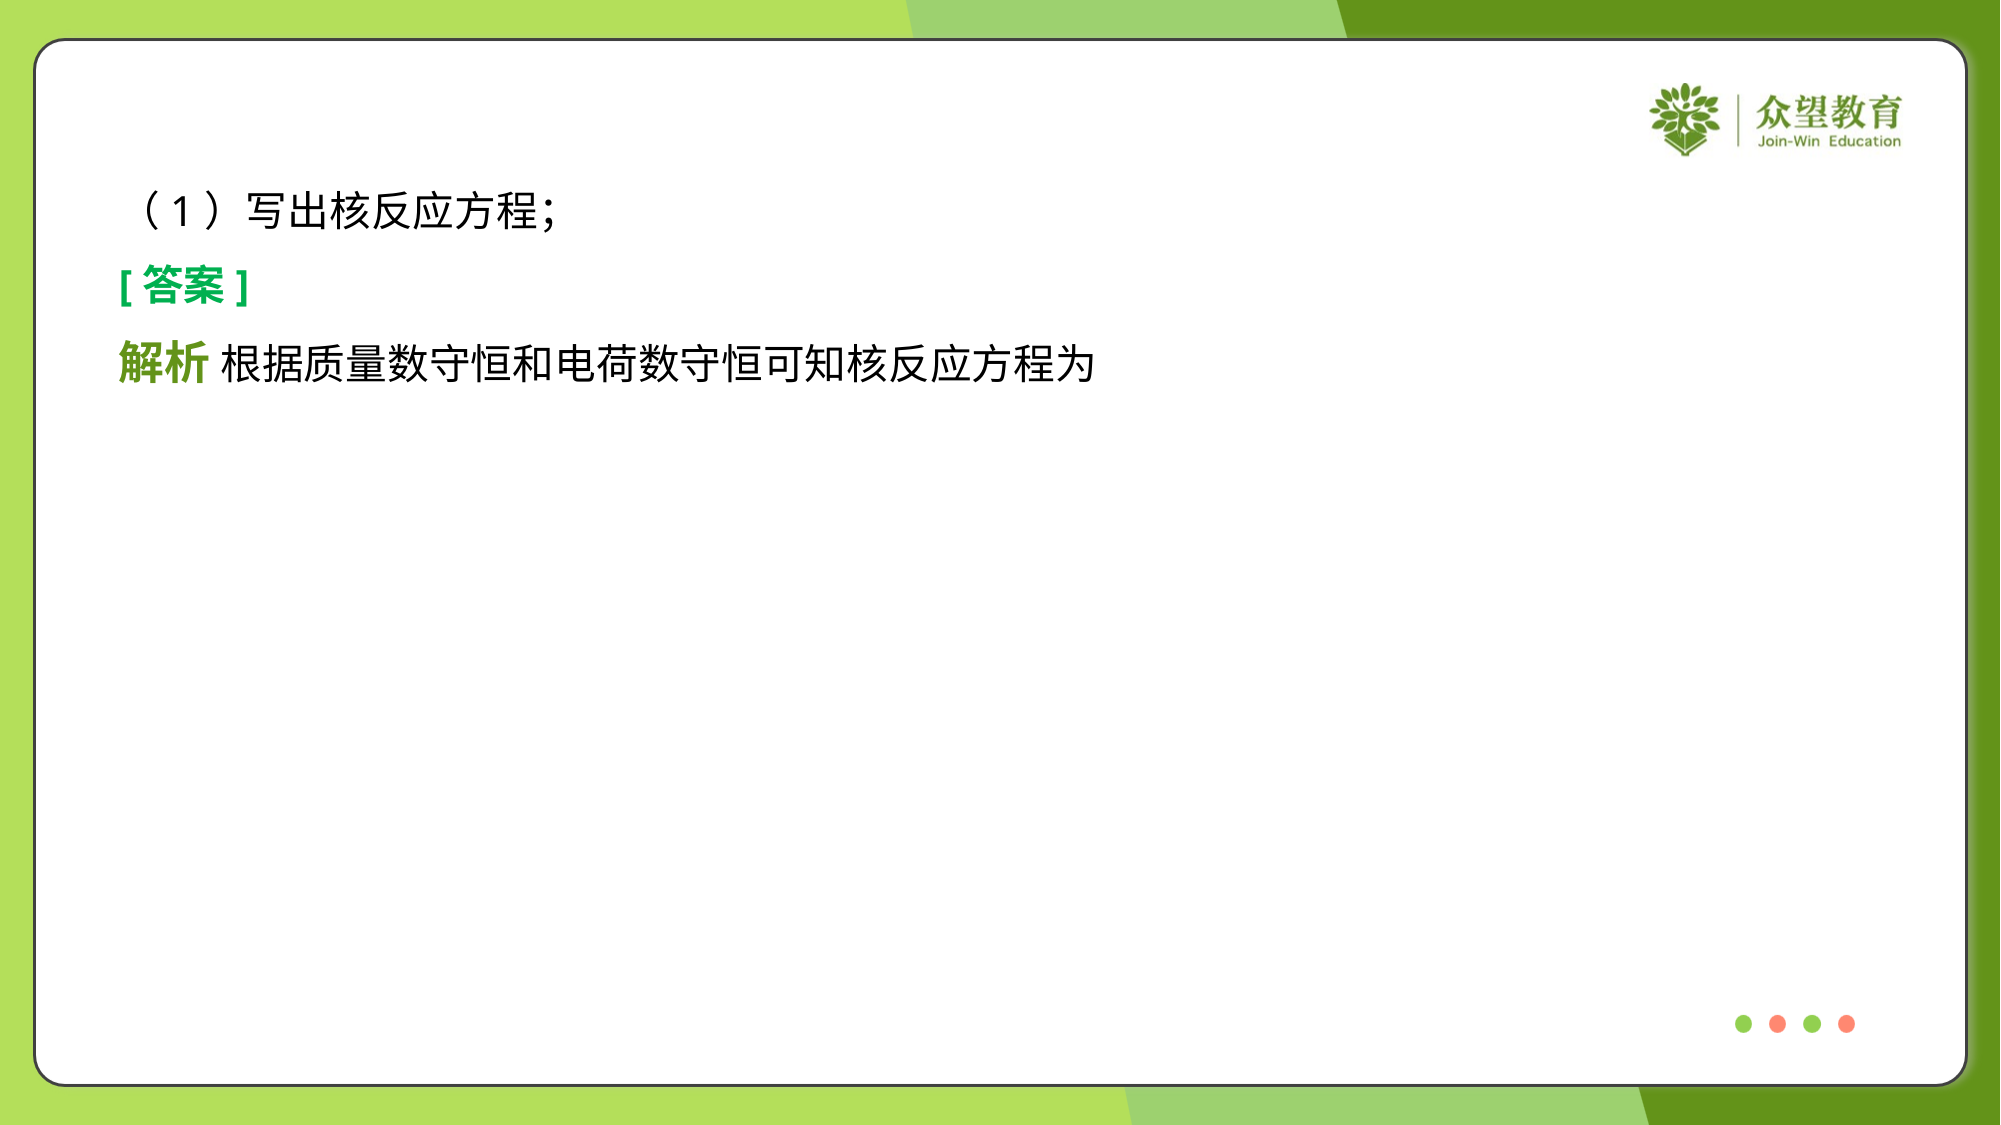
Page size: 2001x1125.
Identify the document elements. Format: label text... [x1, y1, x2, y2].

picture [0, 0, 2000, 1125]
text_box （1）写出核反应方程； [118, 159, 1883, 227]
